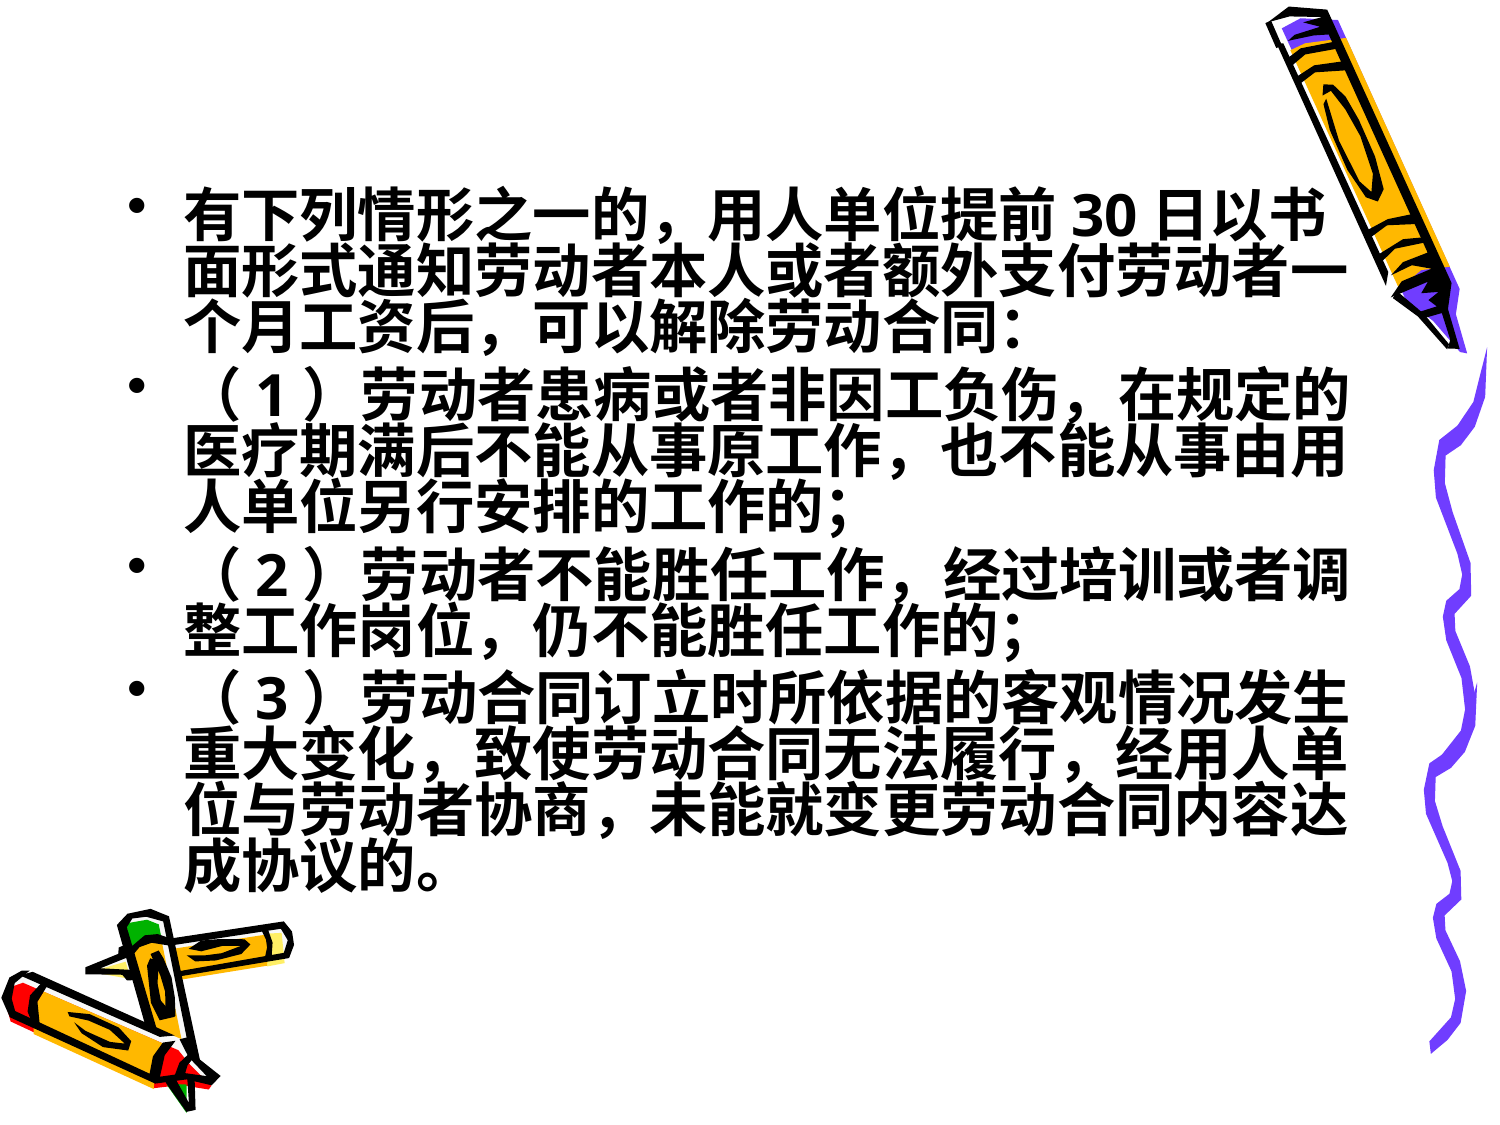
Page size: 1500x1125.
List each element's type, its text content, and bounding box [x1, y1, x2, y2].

list 有下列情形之一的，用人单位提前30日以书面形式通知劳动者本人或者额外支付劳动者一个月工资后，可以解除劳动合同： （1）劳动者患病或者非因工负伤，在规定的医疗期满后不能从事原工作，也不能从事由用人单位另行安排的工作的； （2）劳动者不能胜任工作，经过培训或者调整工作岗位，仍不能胜任工作的； （3）劳动合同订立时所依据的客观情况发生重大变化，致使劳动合同无法履行，经用人单位与劳动者协商，未能就变更劳动合同内容达成协议的。 [111, 184, 1375, 941]
